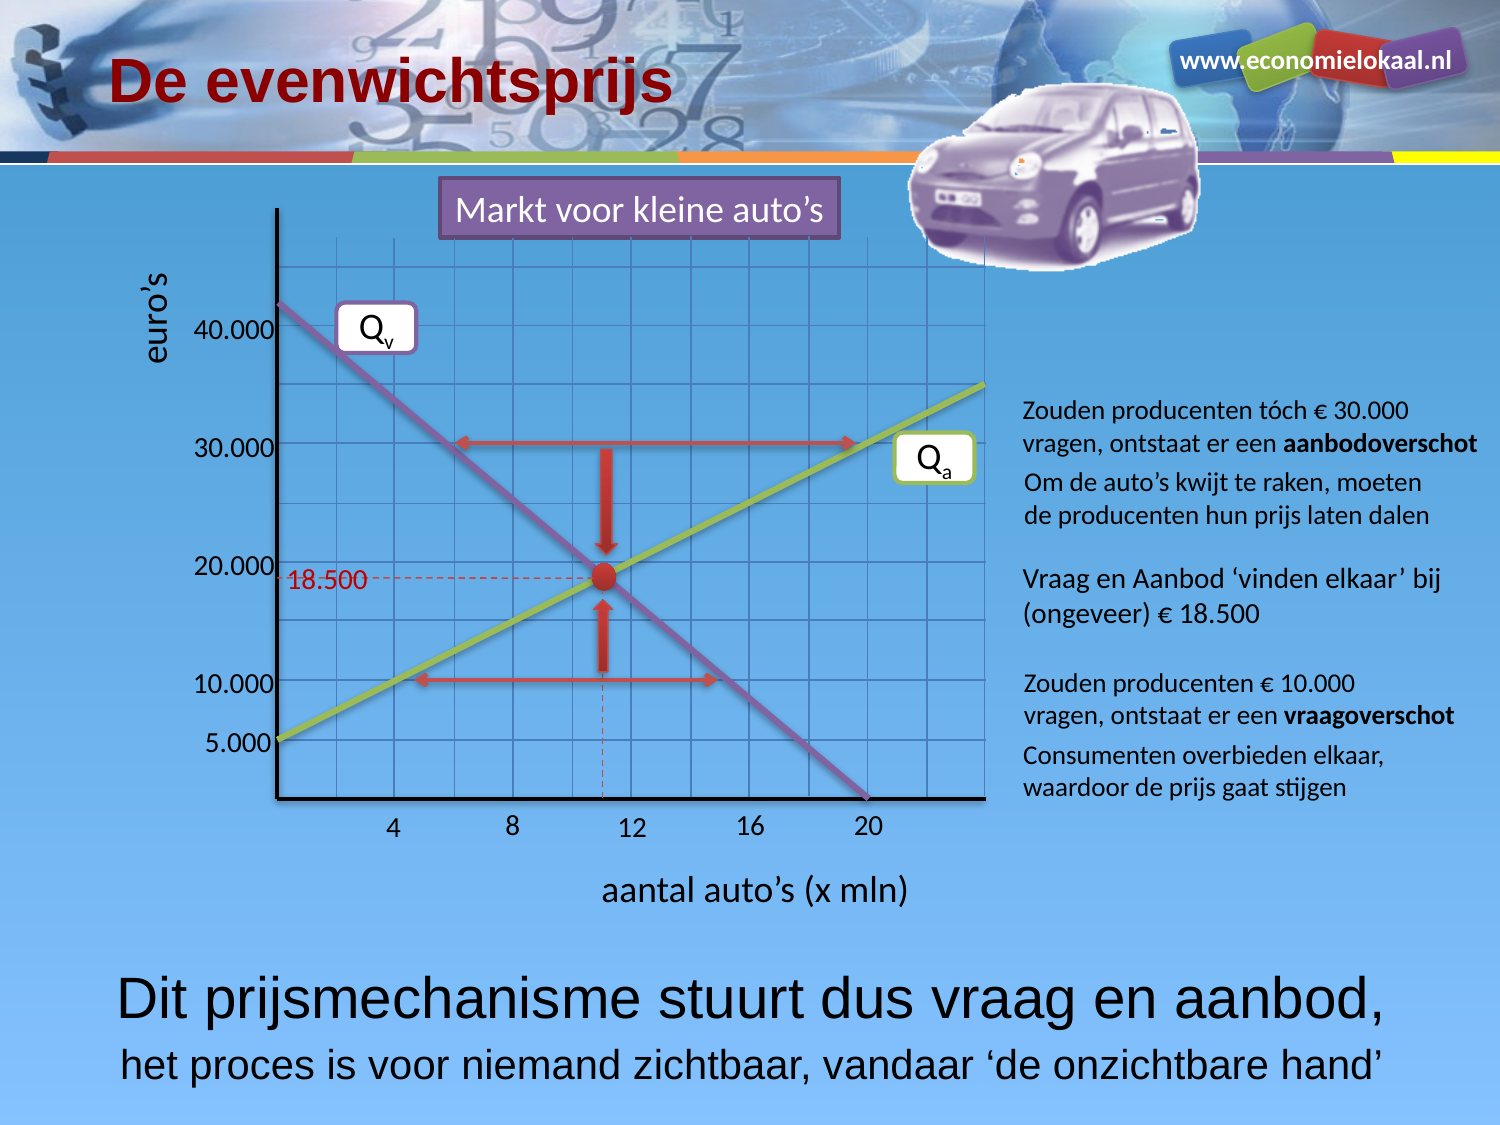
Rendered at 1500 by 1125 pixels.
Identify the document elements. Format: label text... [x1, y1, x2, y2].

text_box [873, 383, 986, 740]
picture [0, 0, 1500, 288]
text_box Om de auto’s kwijt te raken, moeten de producenten hun prijs laten dalen [1009, 457, 1445, 537]
title De evenwichtsprijs [93, 34, 1121, 120]
list Dit prijsmechanisme stuurt dus vraag en aanbod, het proces is voor niemand zichtbaar, vandaar ‘de onzichtbare hand’ [76, 952, 1428, 1104]
text_box Vraag en Aanbod ‘vinden elkaar’ bij (ongeveer) € 18.500 [1007, 551, 1464, 637]
text_box Zouden producenten € 10.000 vragen, ontstaat er een vraagoverschot [1009, 657, 1470, 738]
text_box Zouden producenten tóch € 30.000 vragen, ontstaat er een aanbodoverschot [1008, 385, 1493, 465]
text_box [121, 177, 987, 919]
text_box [278, 302, 869, 799]
text_box Consumenten overbieden elkaar, waardoor de prijs gaat stijgen [1008, 729, 1400, 810]
